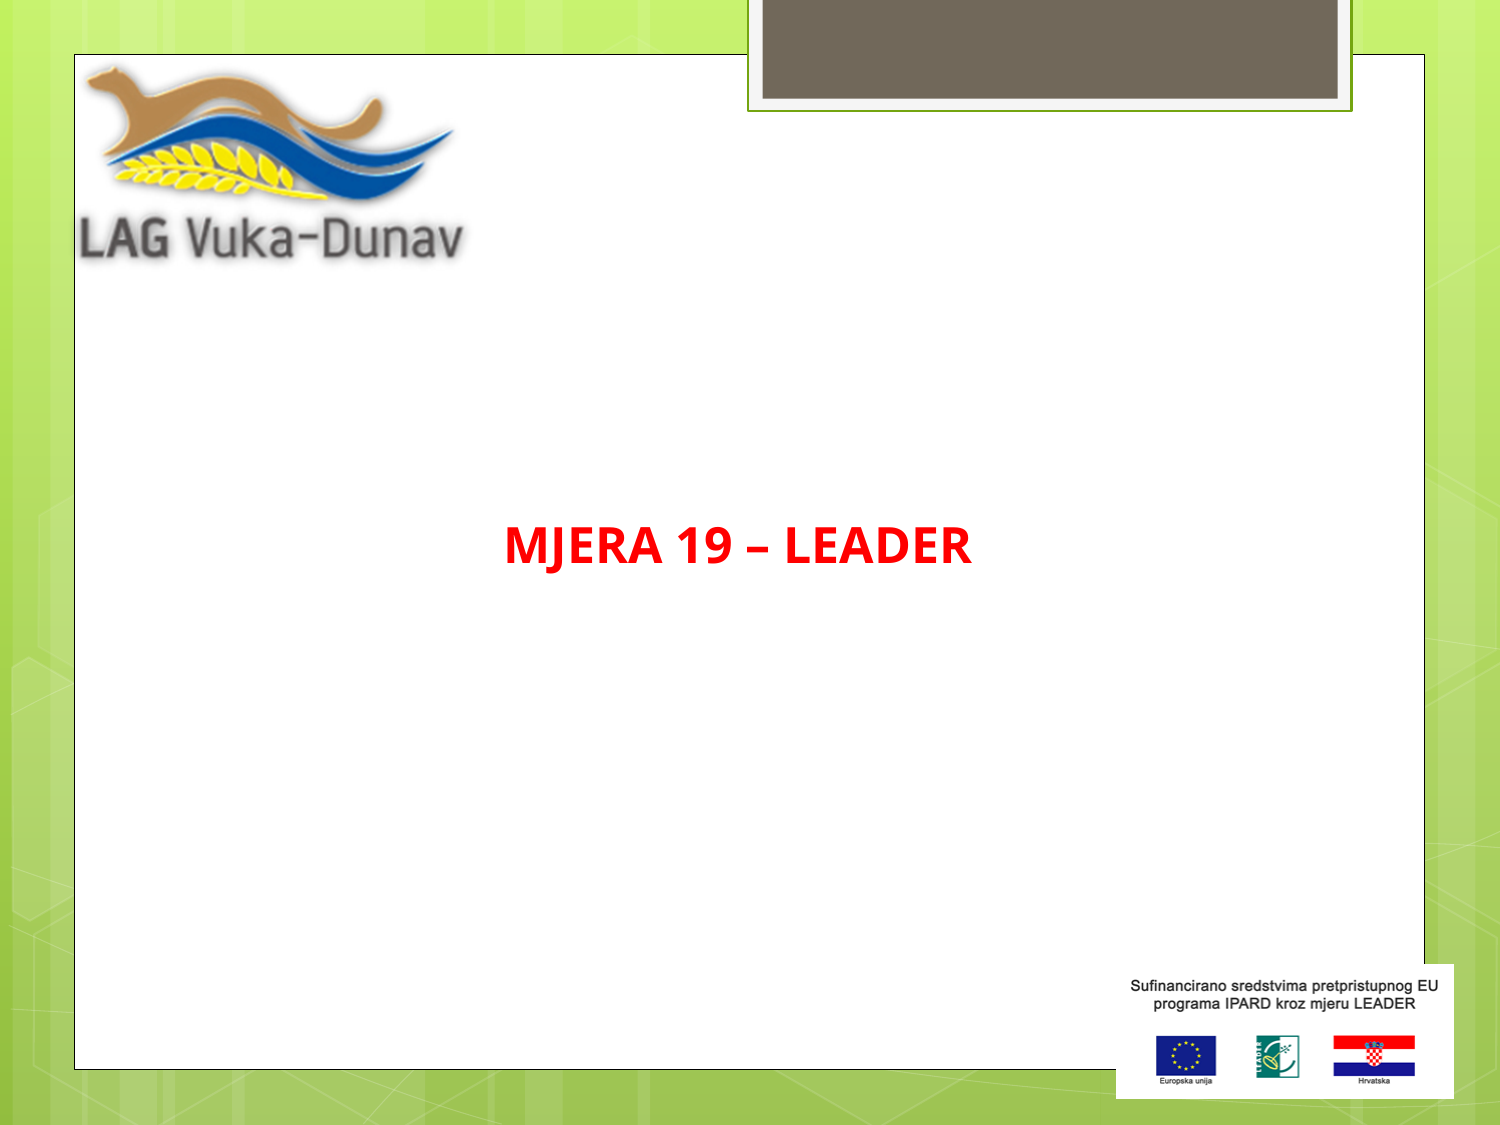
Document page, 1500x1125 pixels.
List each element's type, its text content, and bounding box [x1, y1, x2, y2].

picture [1115, 963, 1454, 1100]
text_box MJERA 19 – LEADER [100, 505, 1376, 581]
picture [64, 54, 479, 281]
